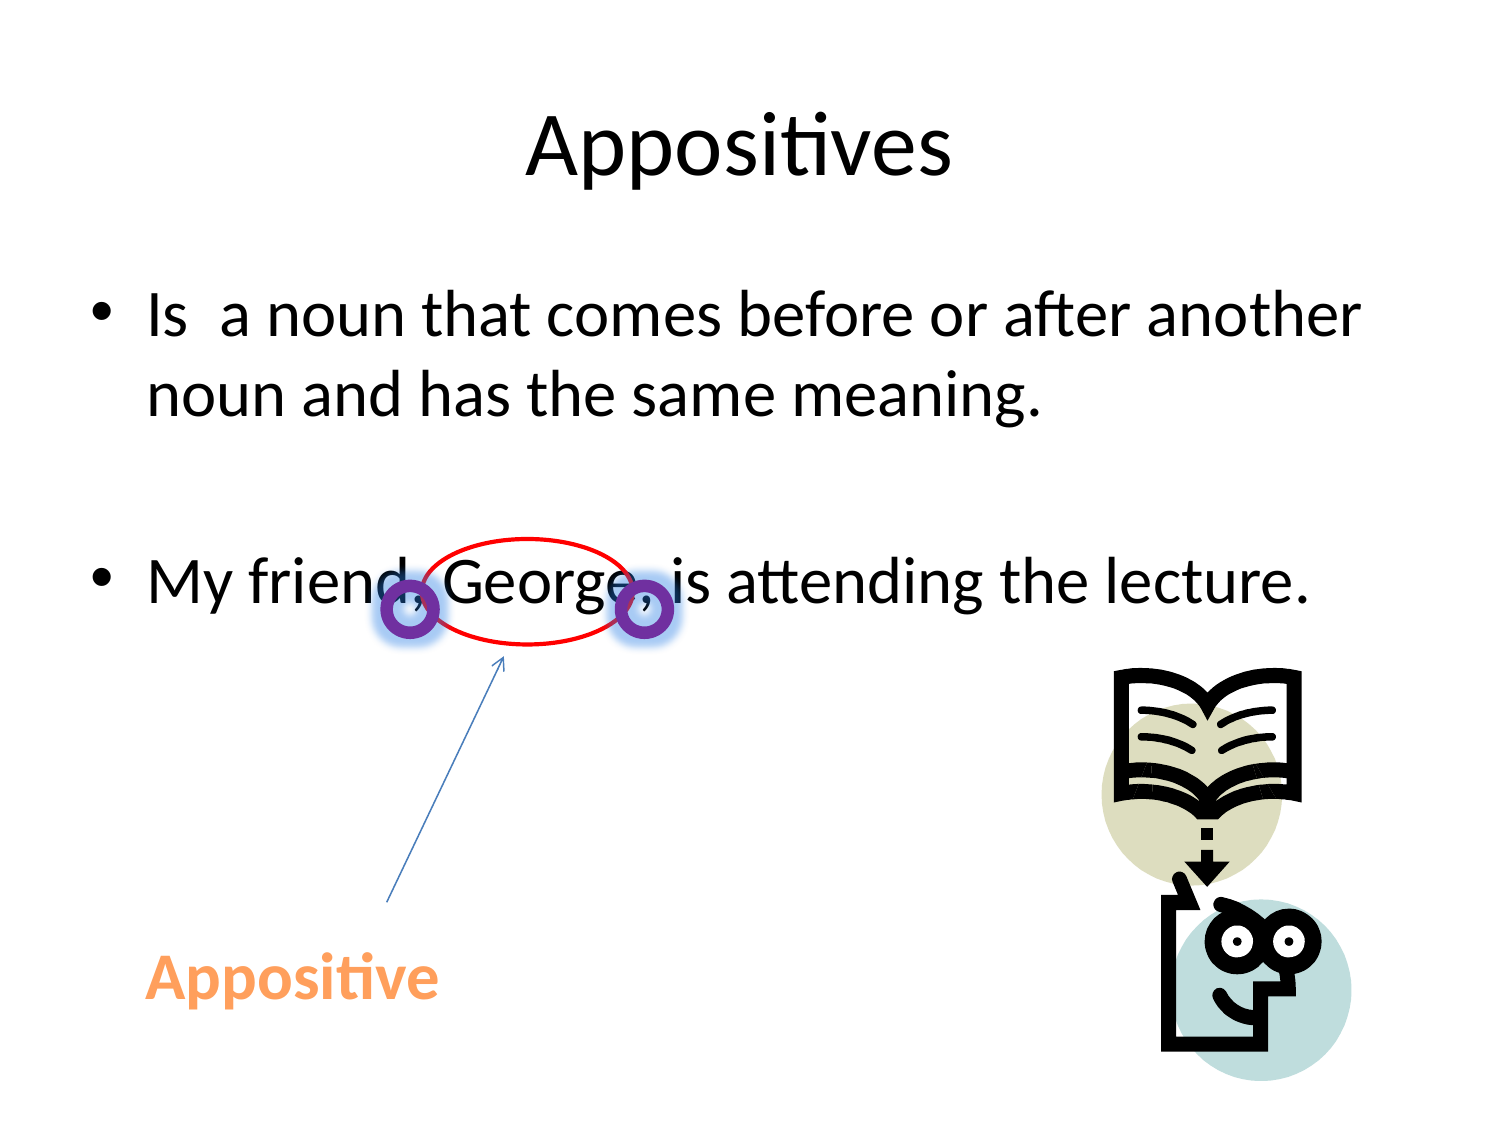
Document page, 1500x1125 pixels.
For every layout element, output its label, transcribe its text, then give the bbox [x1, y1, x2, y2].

text_box [618, 583, 671, 635]
text_box [426, 536, 628, 647]
list Is a noun that comes before or after another noun and has the same meaning. My friend, George, is attending the lecture. [75, 262, 1425, 1005]
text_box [321, 720, 569, 839]
text_box [384, 583, 436, 635]
text_box Appositive [130, 925, 456, 1021]
picture [1101, 667, 1352, 1082]
title Appositives [75, 45, 1425, 233]
